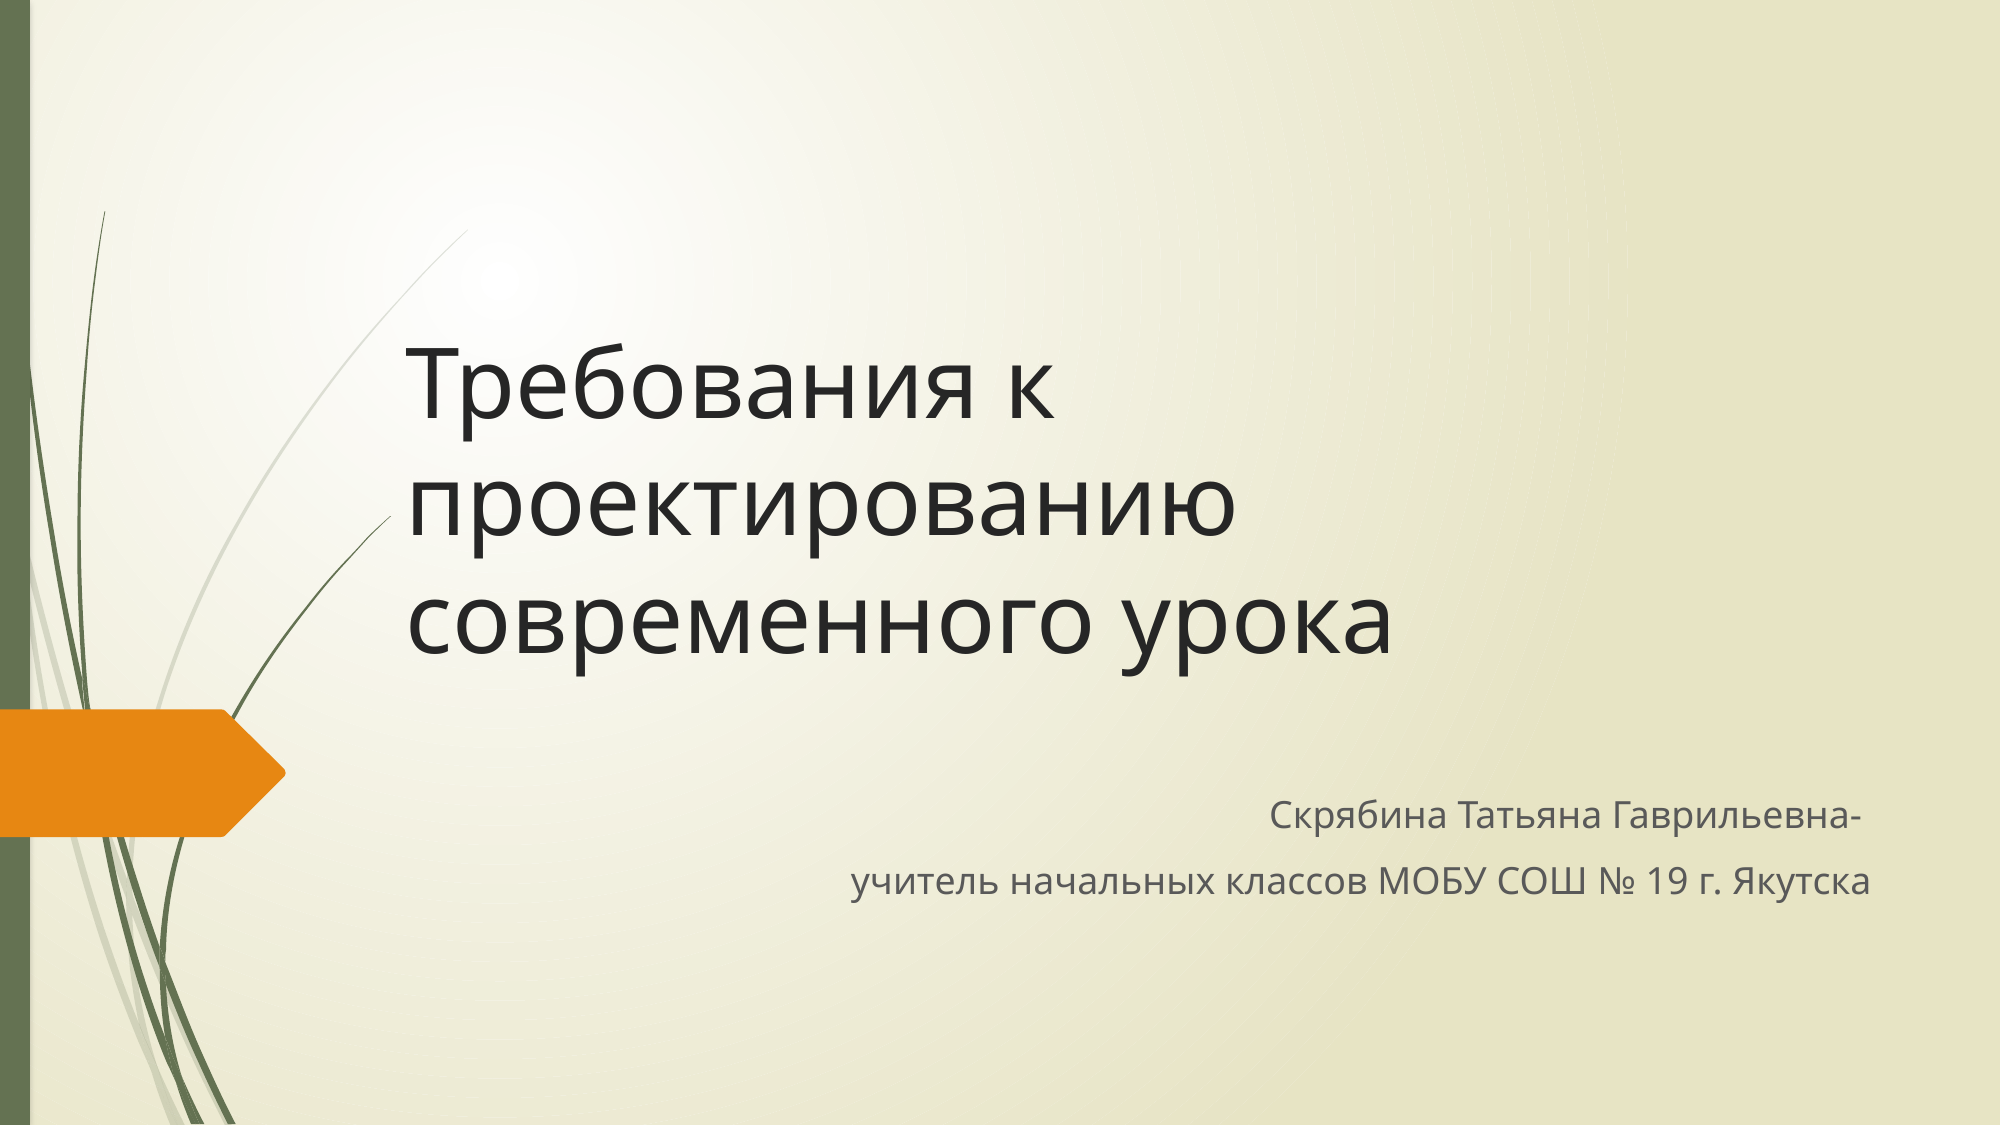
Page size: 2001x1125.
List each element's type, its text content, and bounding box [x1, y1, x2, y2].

title Требования к проектированию современного урока [390, 308, 1854, 681]
subtitle Скрябина Татьяна Гаврильевна- учитель начальных классов МОБУ СОШ № 19 г. Якутска [424, 783, 1888, 969]
